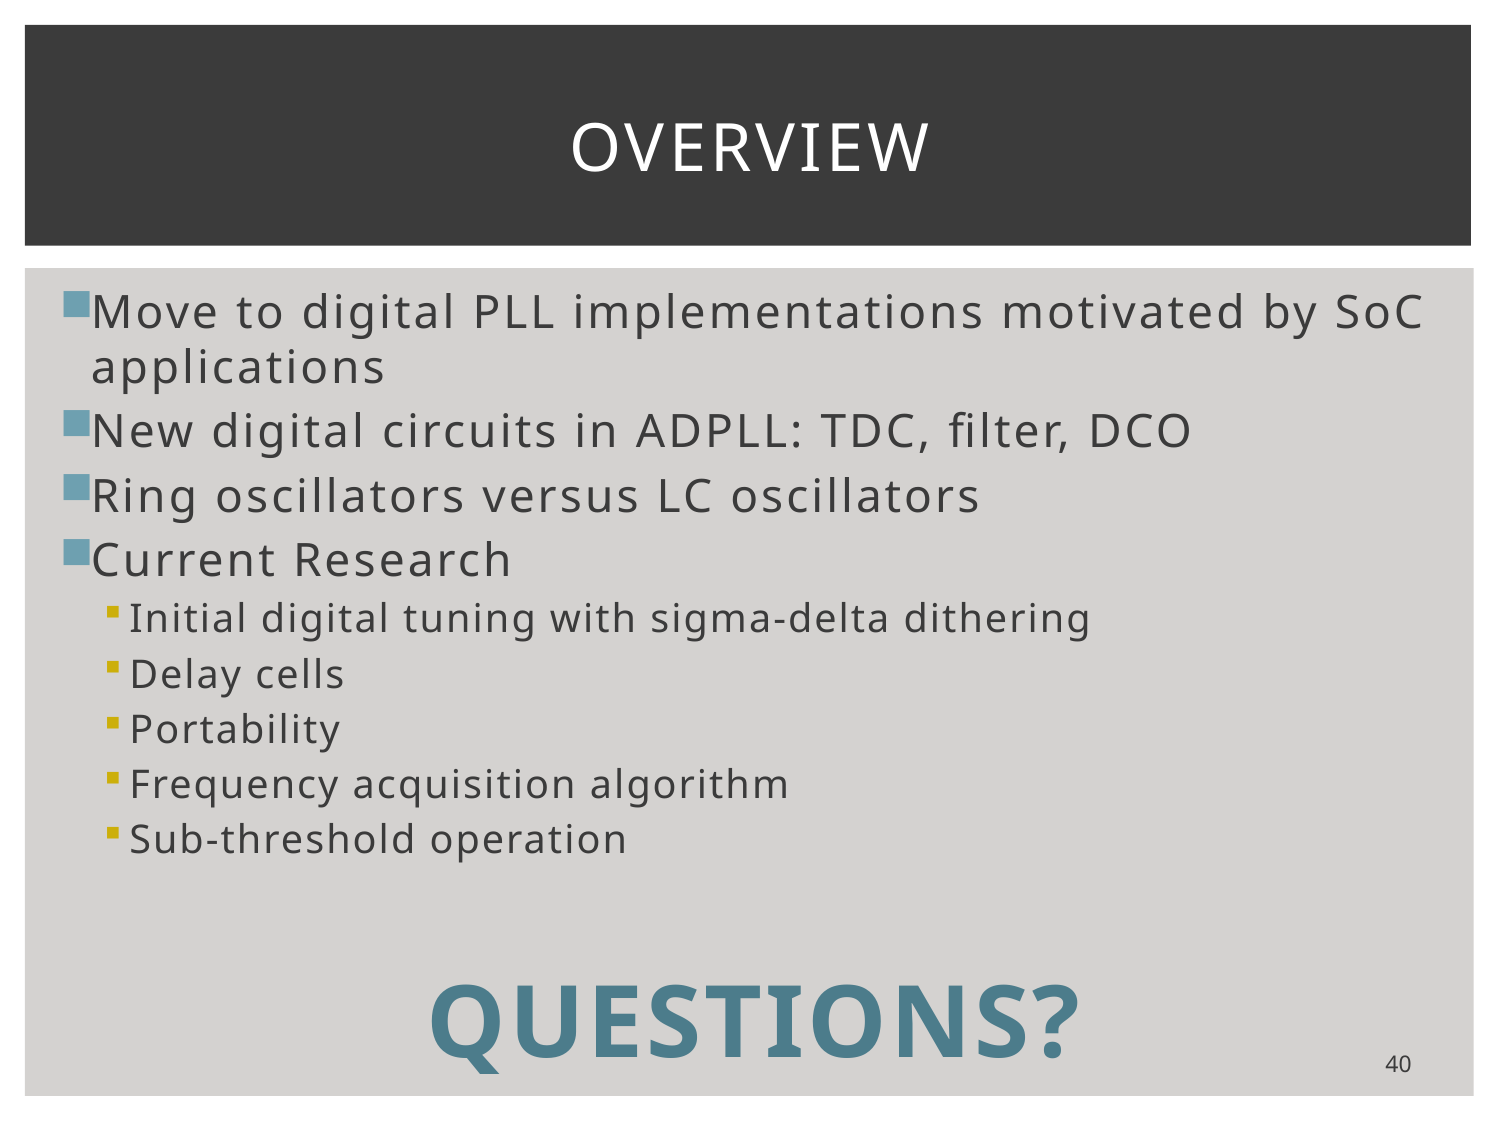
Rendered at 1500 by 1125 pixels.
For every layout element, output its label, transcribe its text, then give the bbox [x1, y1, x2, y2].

slide_number 40 [1349, 1041, 1448, 1089]
title Overview [62, 58, 1438, 232]
list Move to digital PLL implementations motivated by SoC applications New digital circuits in ADPLL: TDC, filter, DCO Ring oscillators versus LC oscillators Current Research Initial digital tuning with sigma-delta dithering Delay cells Portability Frequency acquisition algorithm Sub-threshold operation [37, 275, 1463, 875]
list QUESTIONS? [75, 950, 1425, 1093]
